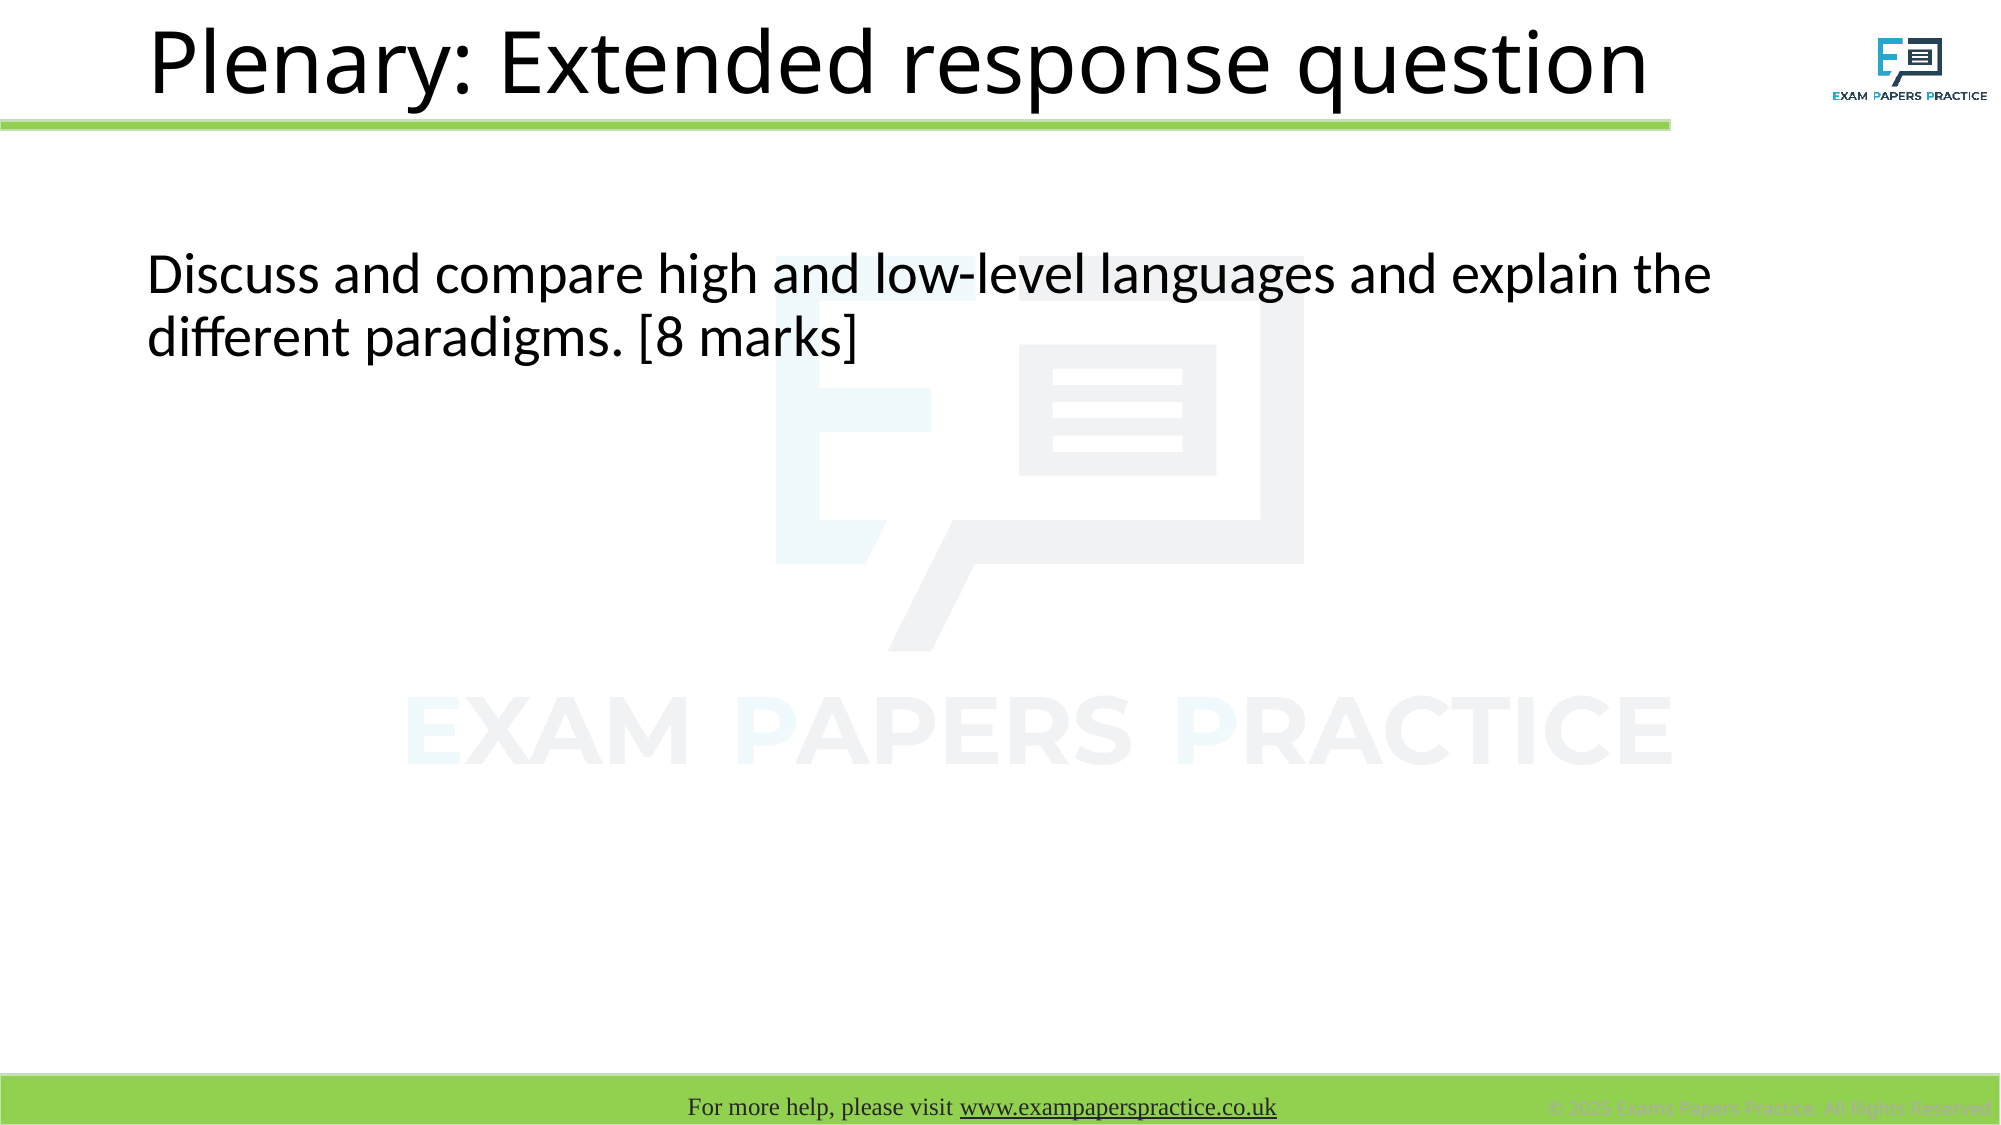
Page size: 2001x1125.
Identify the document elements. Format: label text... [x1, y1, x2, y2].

list Discuss and compare high and low-level languages and explain the different paradigms. [8 marks] [132, 235, 1858, 950]
title Plenary: Extended response question [132, 11, 1858, 121]
